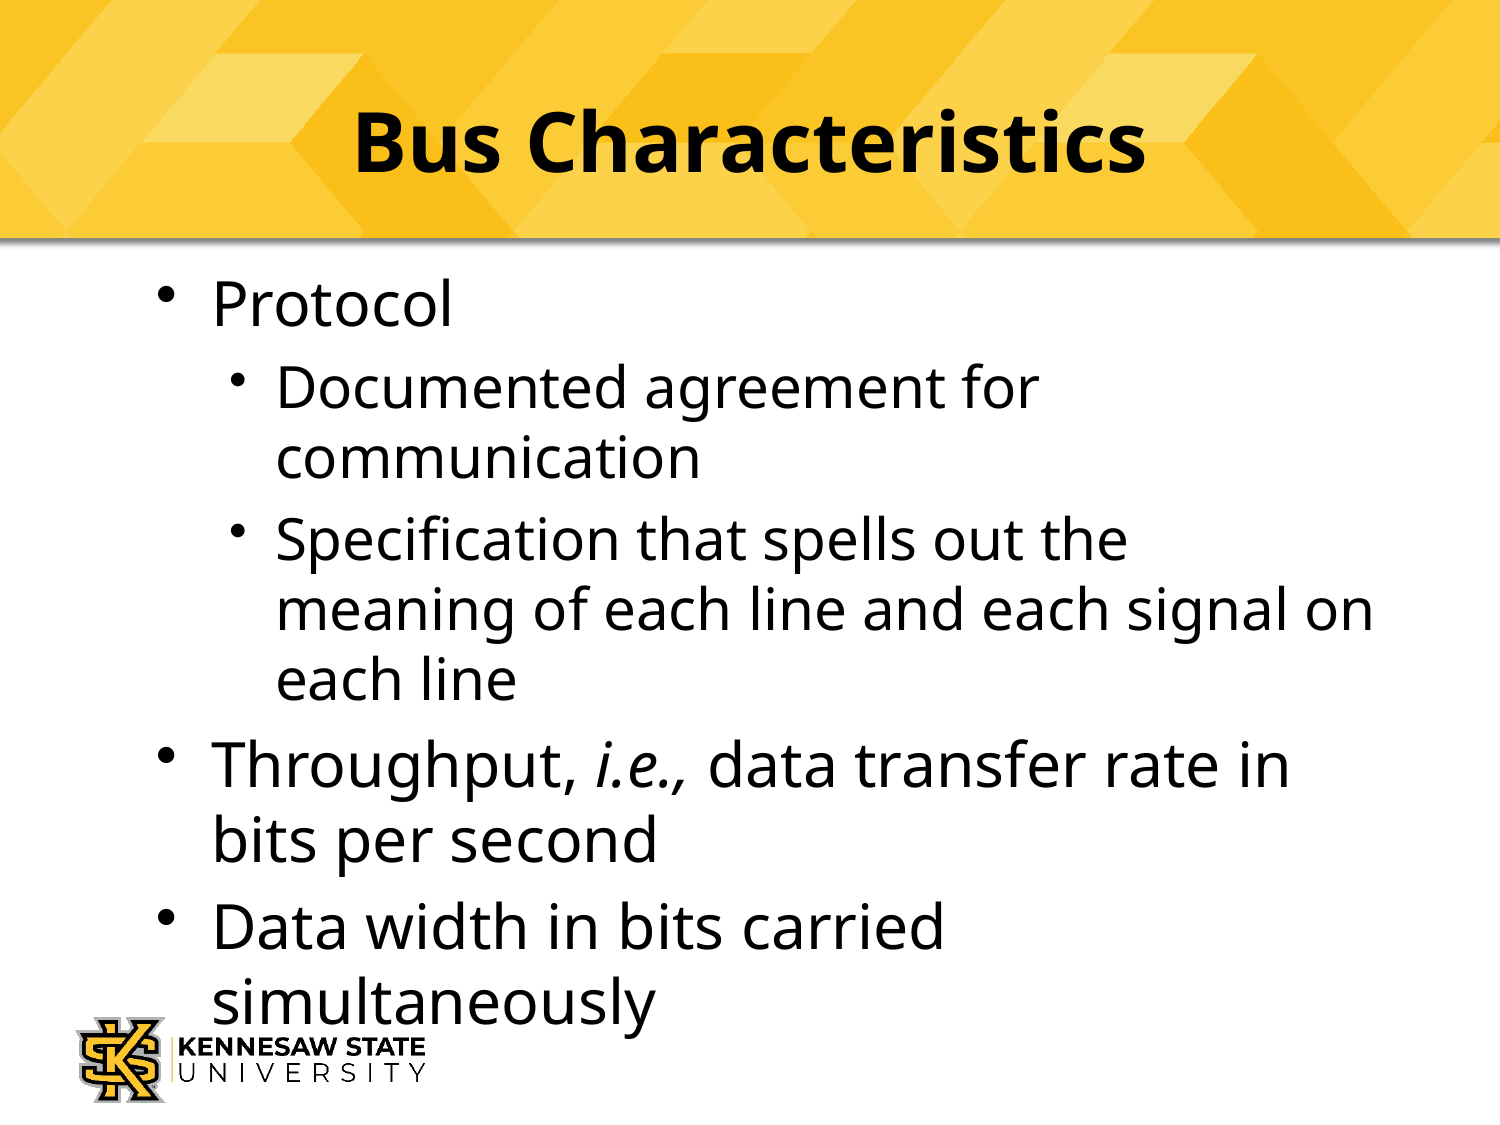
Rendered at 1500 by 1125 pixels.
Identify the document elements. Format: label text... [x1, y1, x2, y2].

text_box Protocol Documented agreement for communication Specification that spells out the meaning of each line and each signal on each line Throughput, i.e., data transfer rate in bits per second Data width in bits carried simultaneously [137, 254, 1400, 1007]
title Bus Characteristics [75, 45, 1425, 233]
picture [75, 1017, 425, 1103]
picture [0, 0, 1500, 251]
